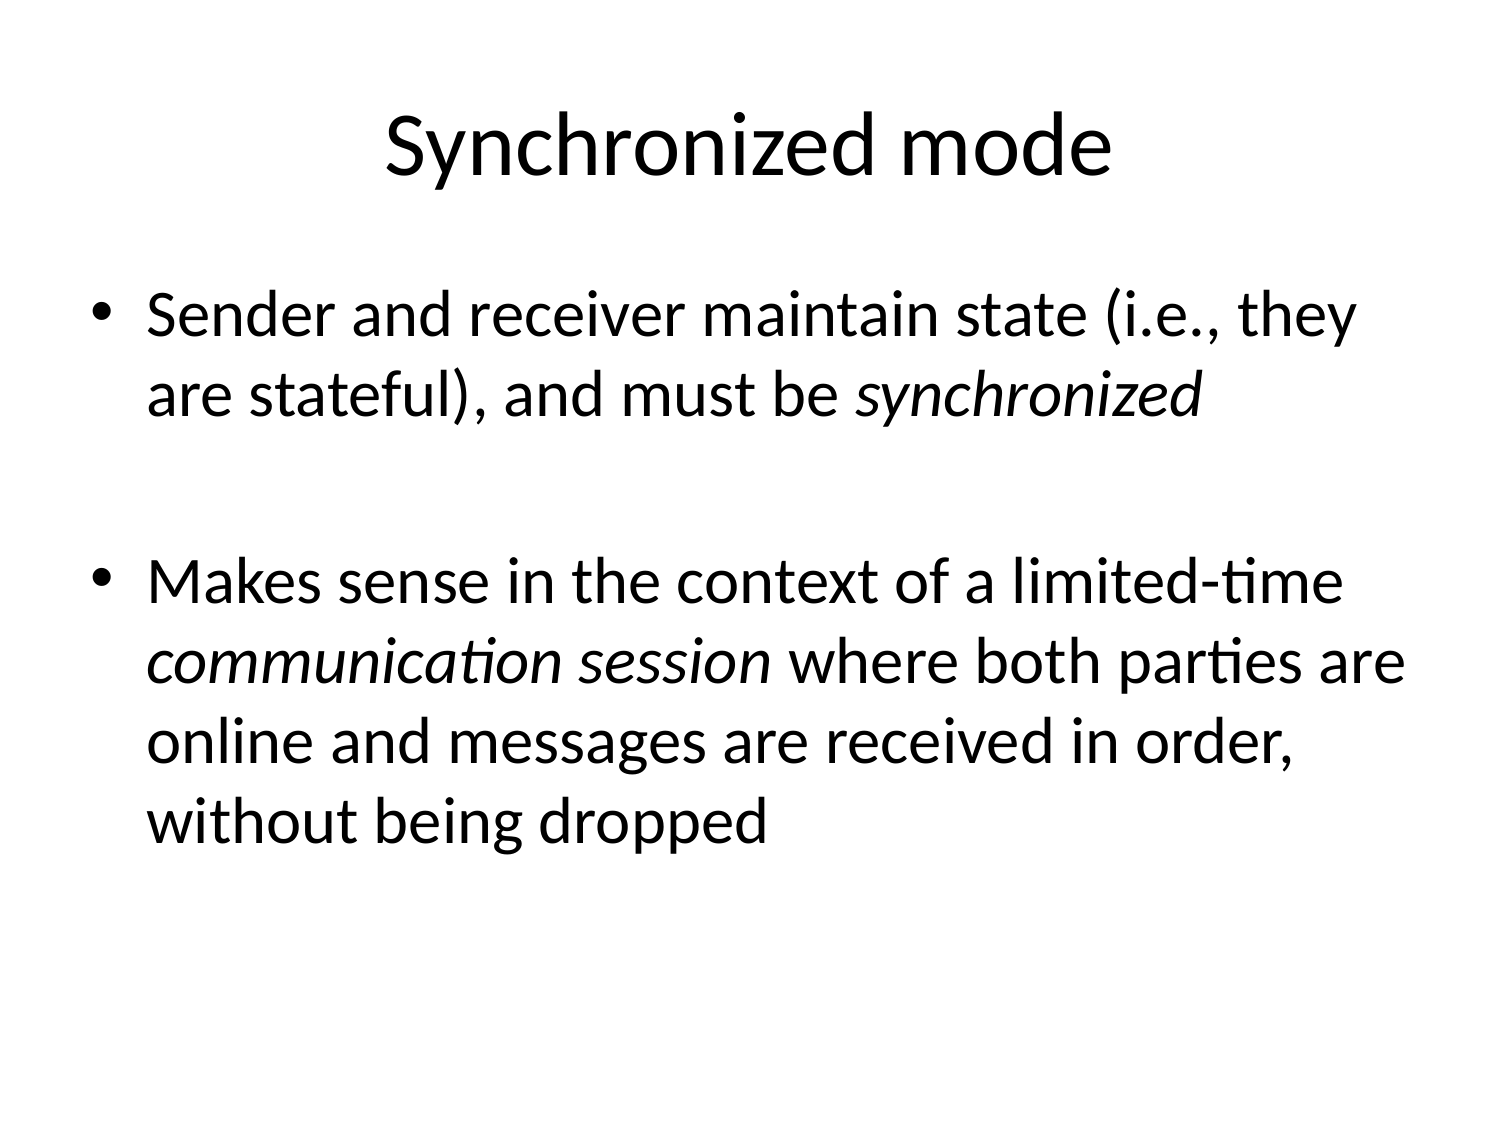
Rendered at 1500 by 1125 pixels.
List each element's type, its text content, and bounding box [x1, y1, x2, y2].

title Synchronized mode [75, 45, 1425, 233]
list Sender and receiver maintain state (i.e., they are stateful), and must be synchronized Makes sense in the context of a limited-time communication session where both parties are online and messages are received in order, without being dropped [75, 262, 1425, 1005]
